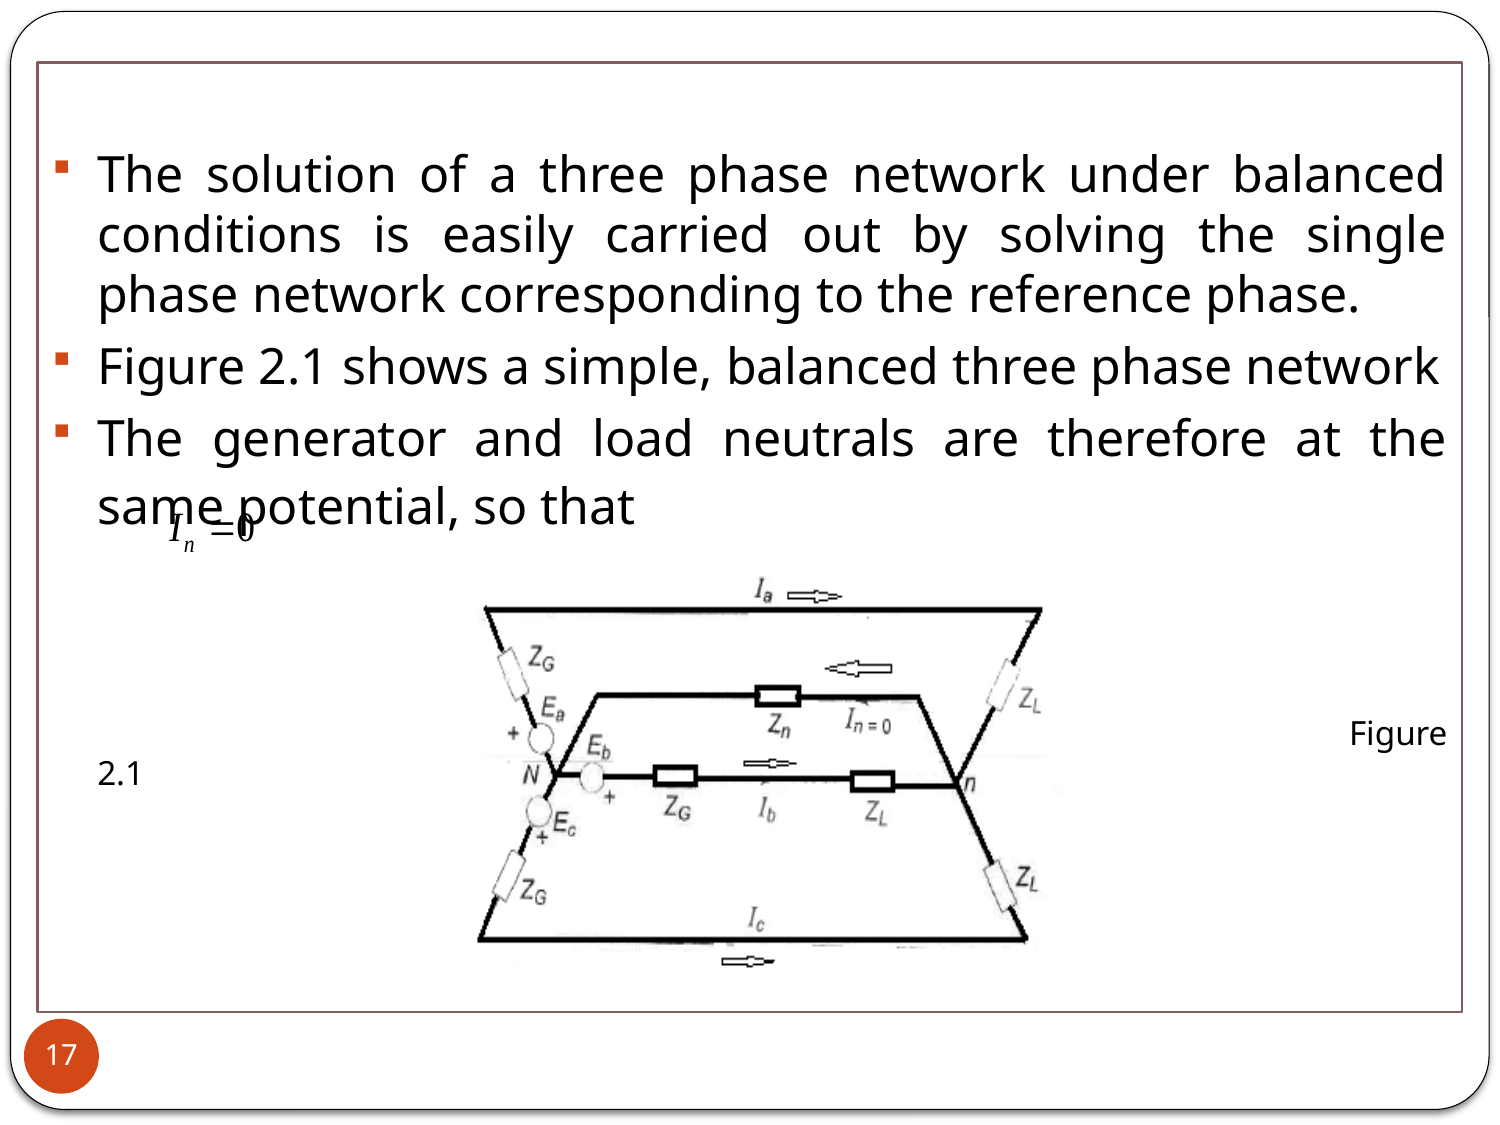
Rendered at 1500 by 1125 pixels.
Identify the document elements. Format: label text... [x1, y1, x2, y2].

slide_number 17 [23, 1018, 99, 1094]
list The solution of a three phase network under balanced conditions is easily carried out by solving the single phase network corresponding to the reference phase. Figure 2.1 shows a simple, balanced three phase network The generator and load neutrals are therefore at the same potential, so that Figure 2.1 [36, 61, 1463, 1013]
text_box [162, 499, 263, 563]
picture [437, 562, 1063, 1001]
